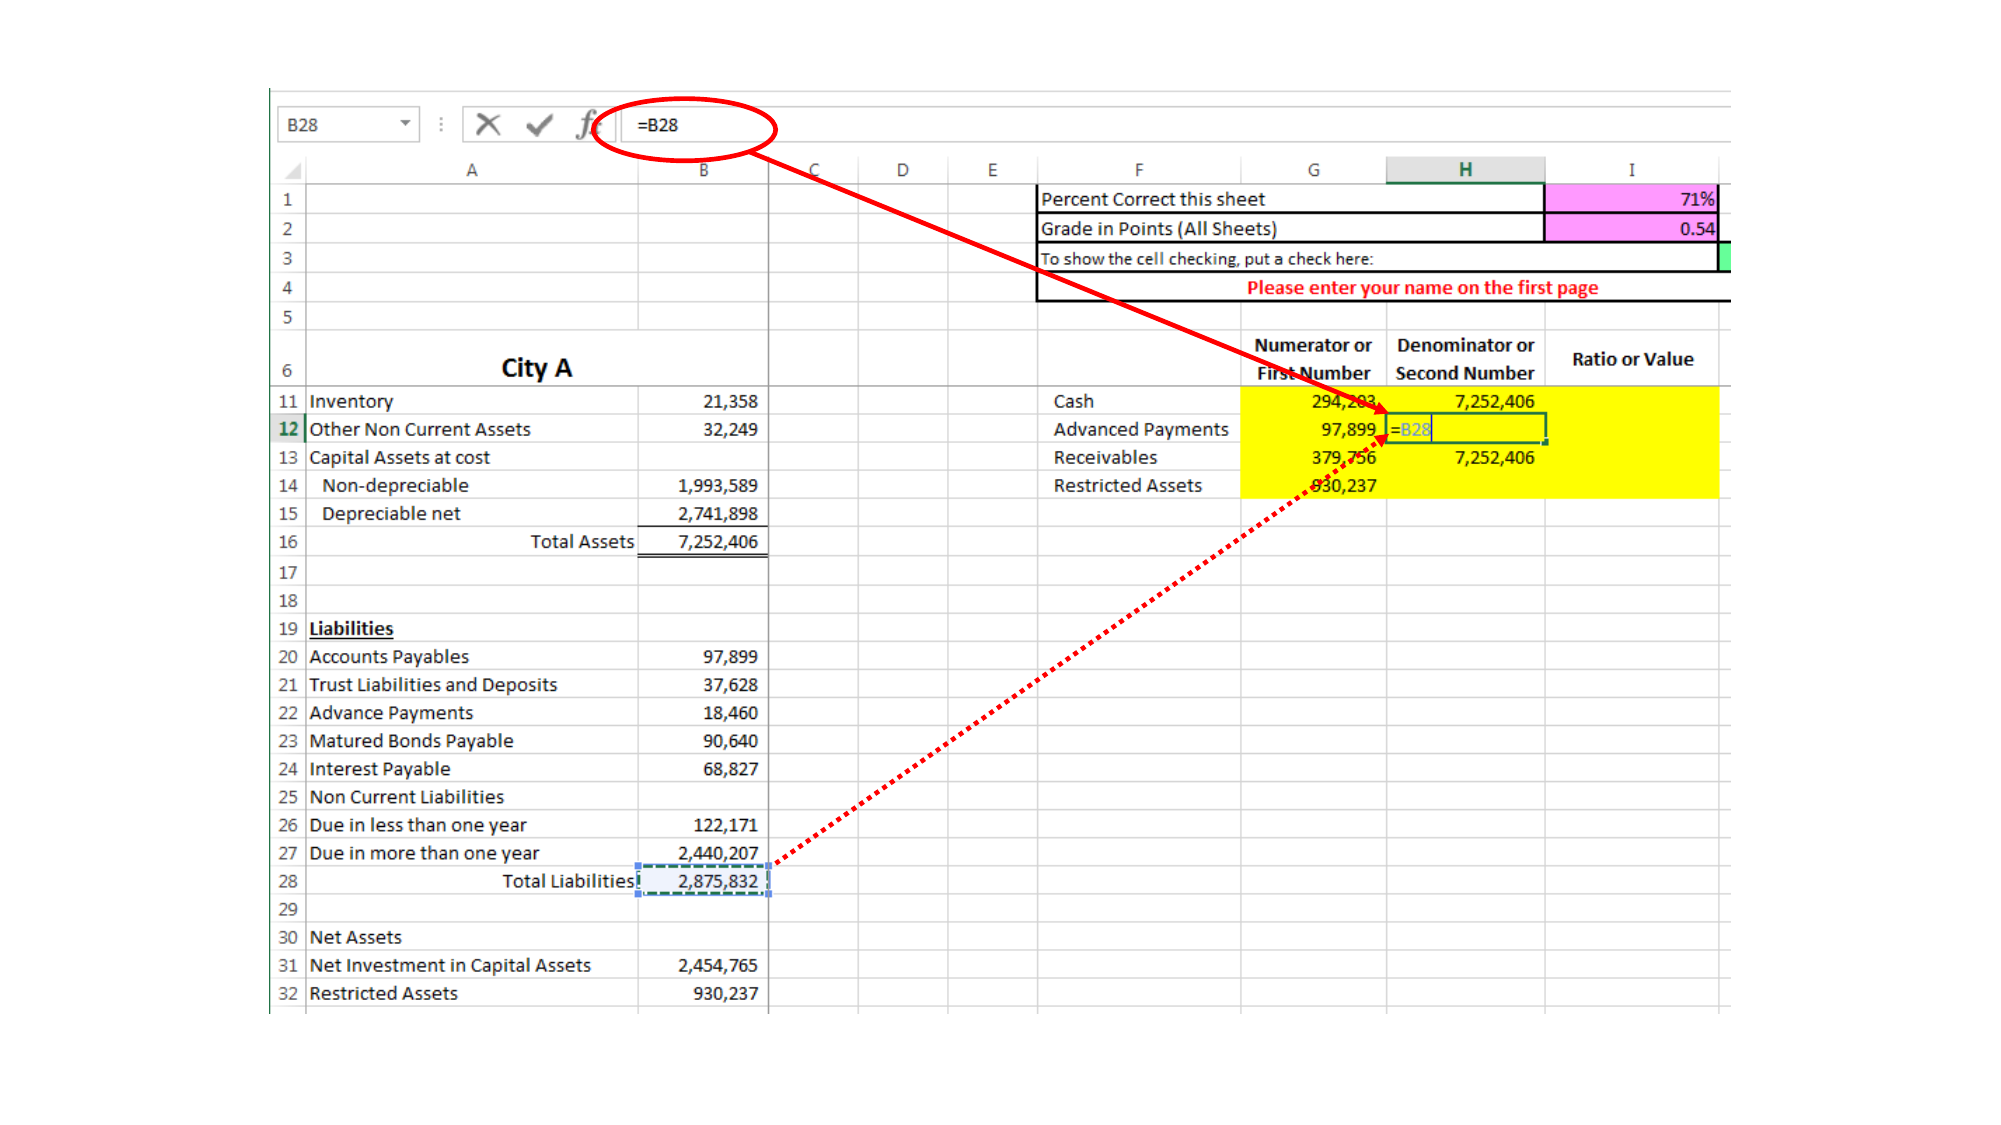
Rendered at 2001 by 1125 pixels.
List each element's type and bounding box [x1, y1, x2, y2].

text_box [775, 433, 1390, 864]
list [269, 88, 1731, 1014]
text_box [748, 151, 1390, 414]
